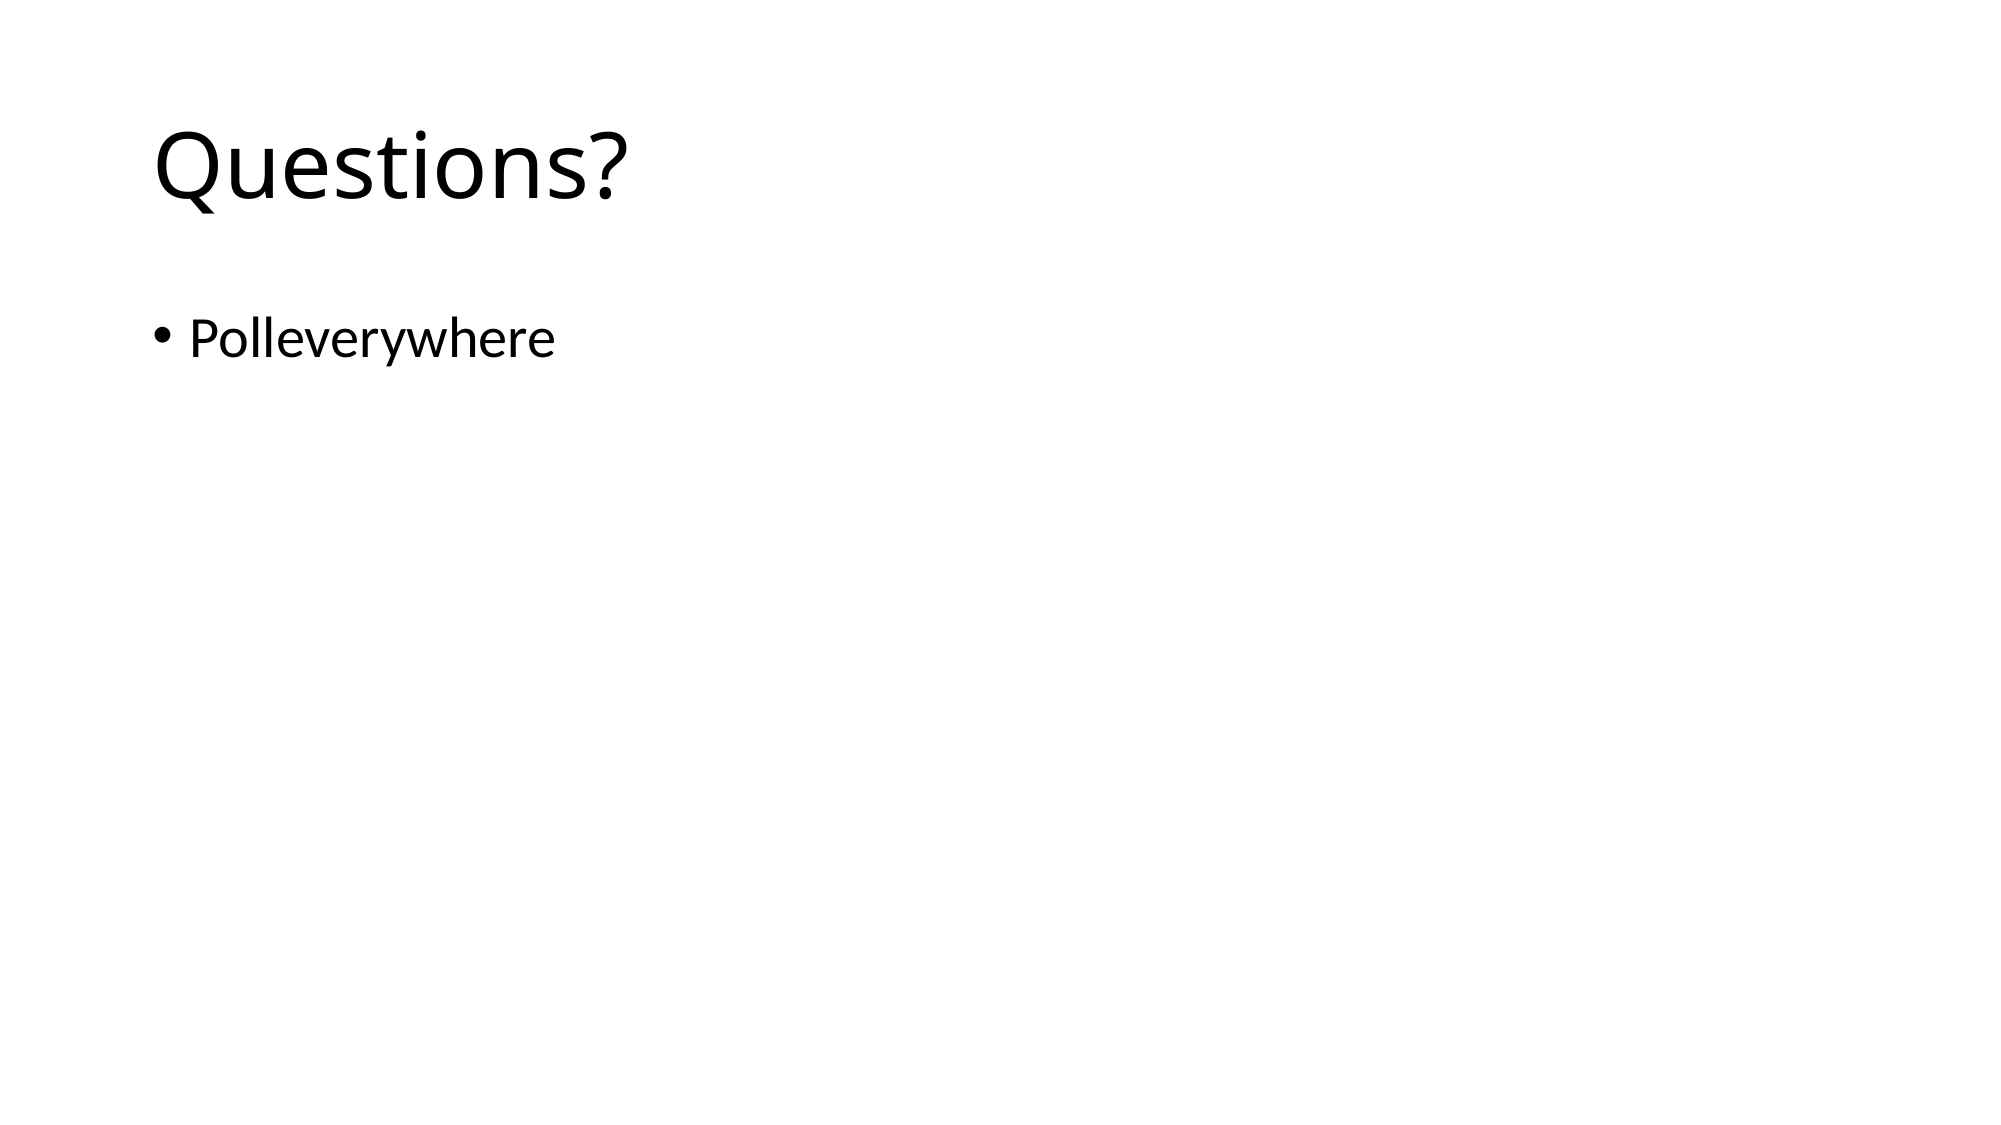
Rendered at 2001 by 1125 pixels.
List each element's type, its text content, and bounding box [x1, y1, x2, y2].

list Polleverywhere [137, 299, 1863, 1014]
title Questions? [137, 59, 1863, 278]
